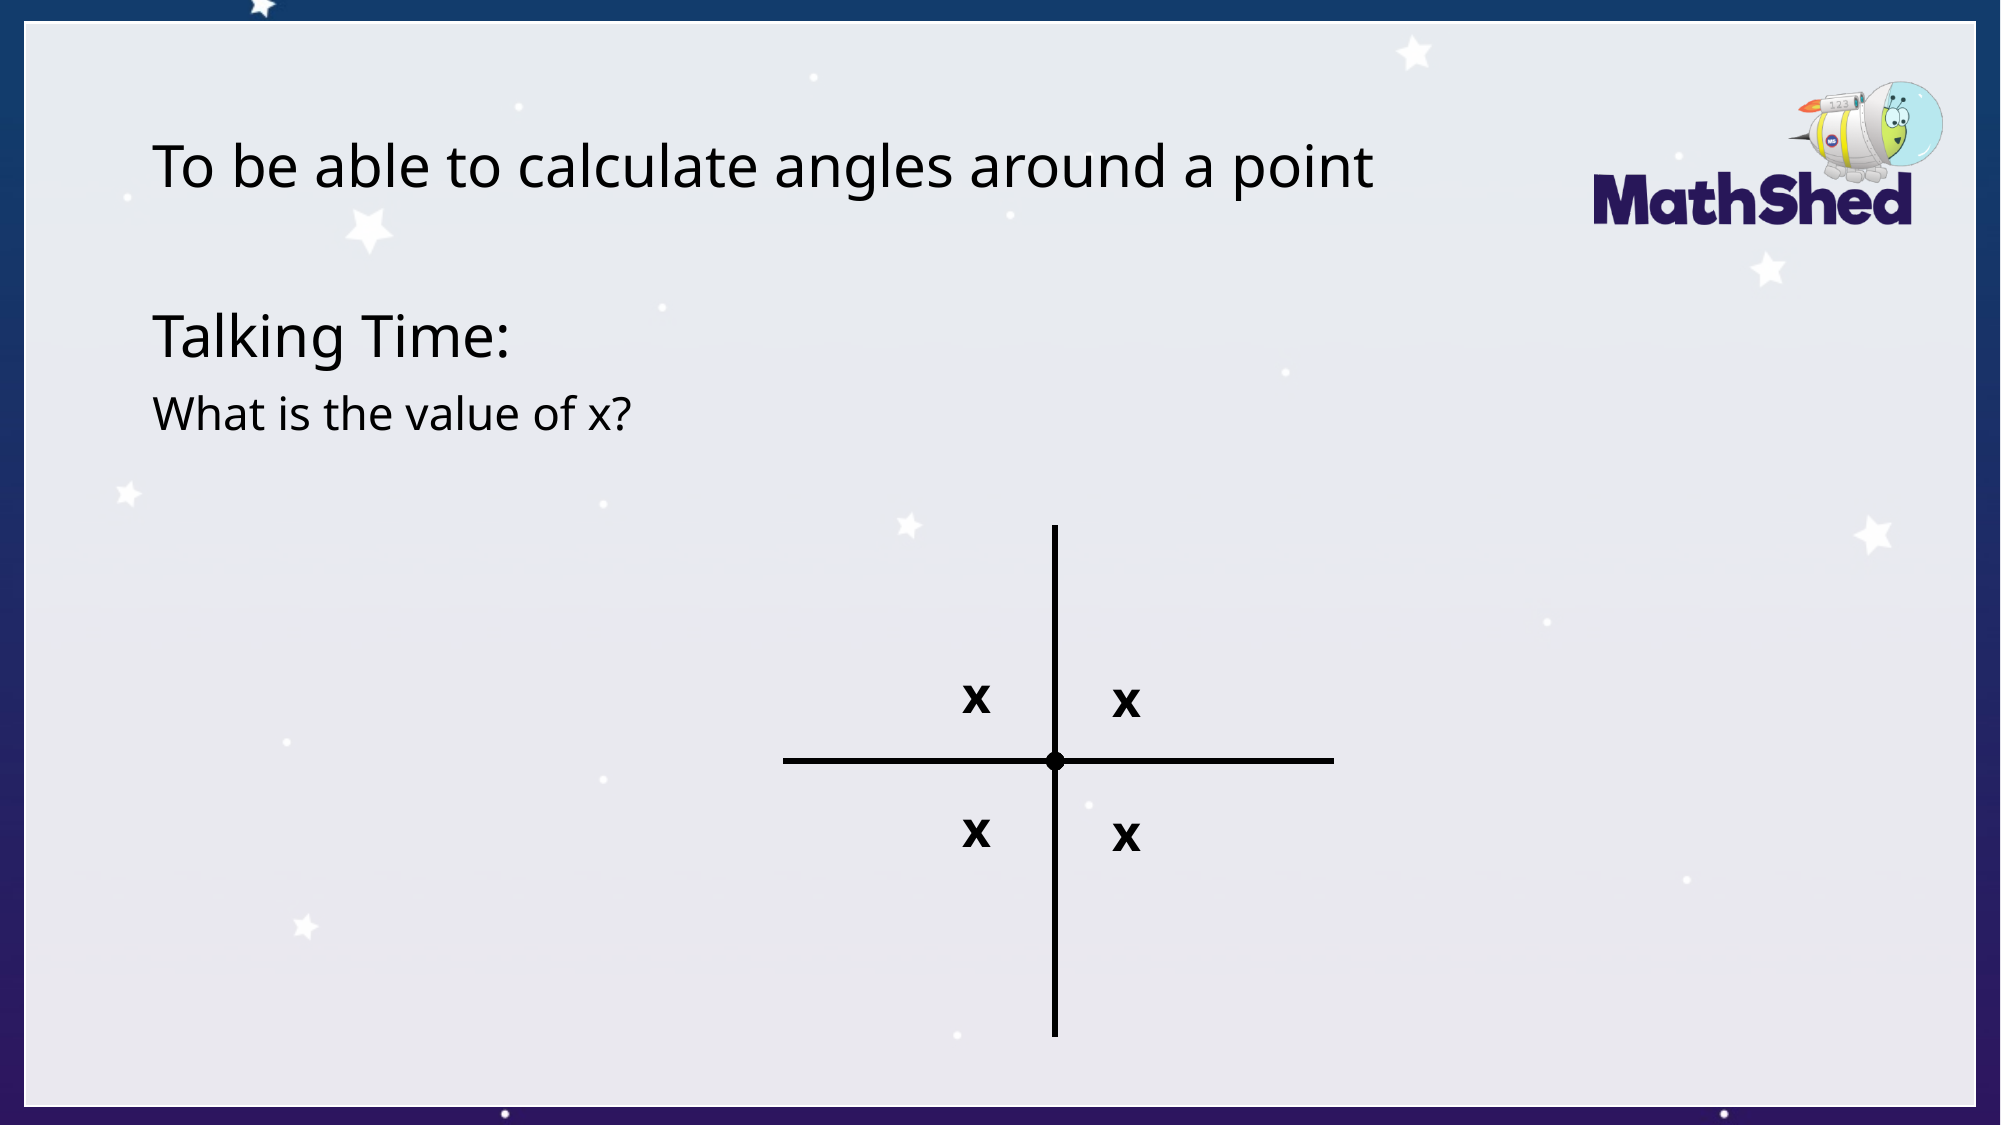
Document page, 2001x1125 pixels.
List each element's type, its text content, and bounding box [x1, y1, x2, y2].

text_box x [1097, 660, 1157, 735]
text_box x [947, 790, 1007, 865]
title To be able to calculate angles around a point [137, 59, 1578, 278]
picture [0, 0, 2001, 1125]
text_box x [947, 656, 1007, 732]
text_box x [1097, 793, 1157, 869]
list Talking Time: What is the value of x? [137, 299, 1863, 1014]
